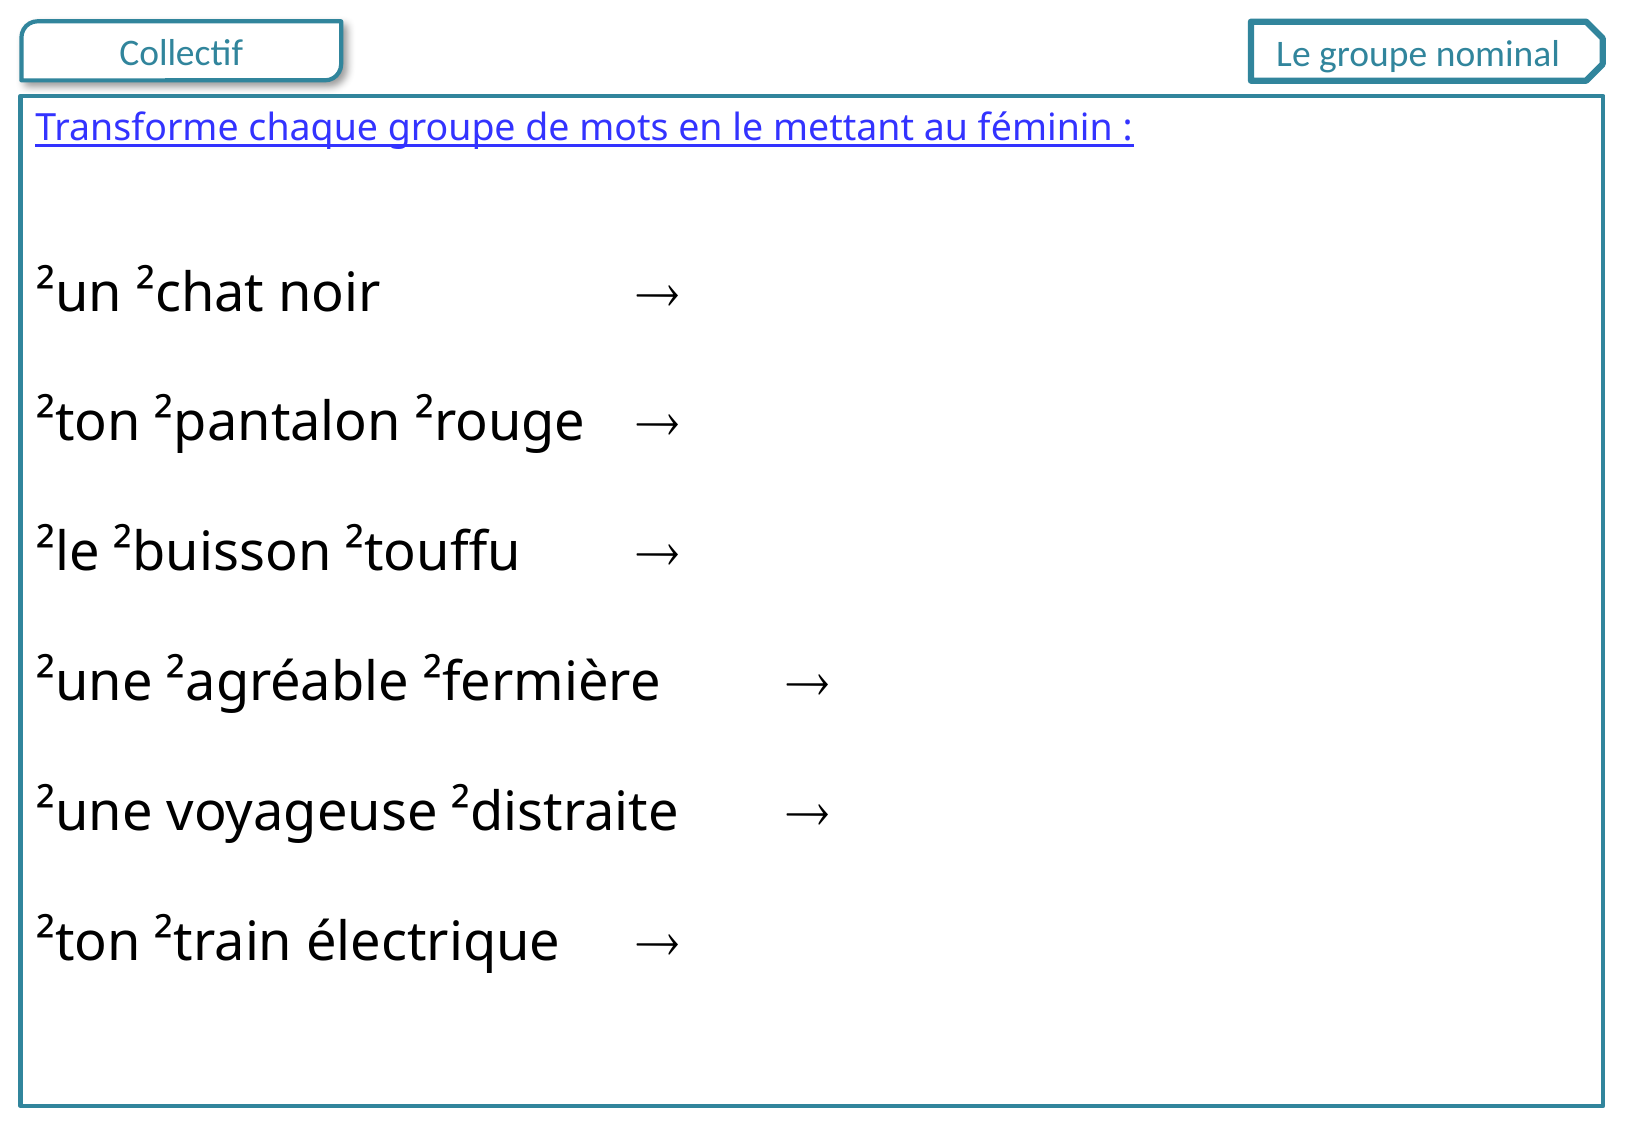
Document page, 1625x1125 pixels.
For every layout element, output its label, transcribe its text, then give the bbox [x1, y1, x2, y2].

list Le groupe nominal [1251, 21, 1585, 81]
list Transforme chaque groupe de mots en le mettant au féminin : [18, 94, 1605, 1108]
list ²un ²chat noir  ²ton ²pantalon ²rouge  ²le ²buisson ²touffu  ²une ²agréable ²fermière  ²une voyageuse ²distraite  ²ton ²train électrique  [21, 184, 1604, 1106]
